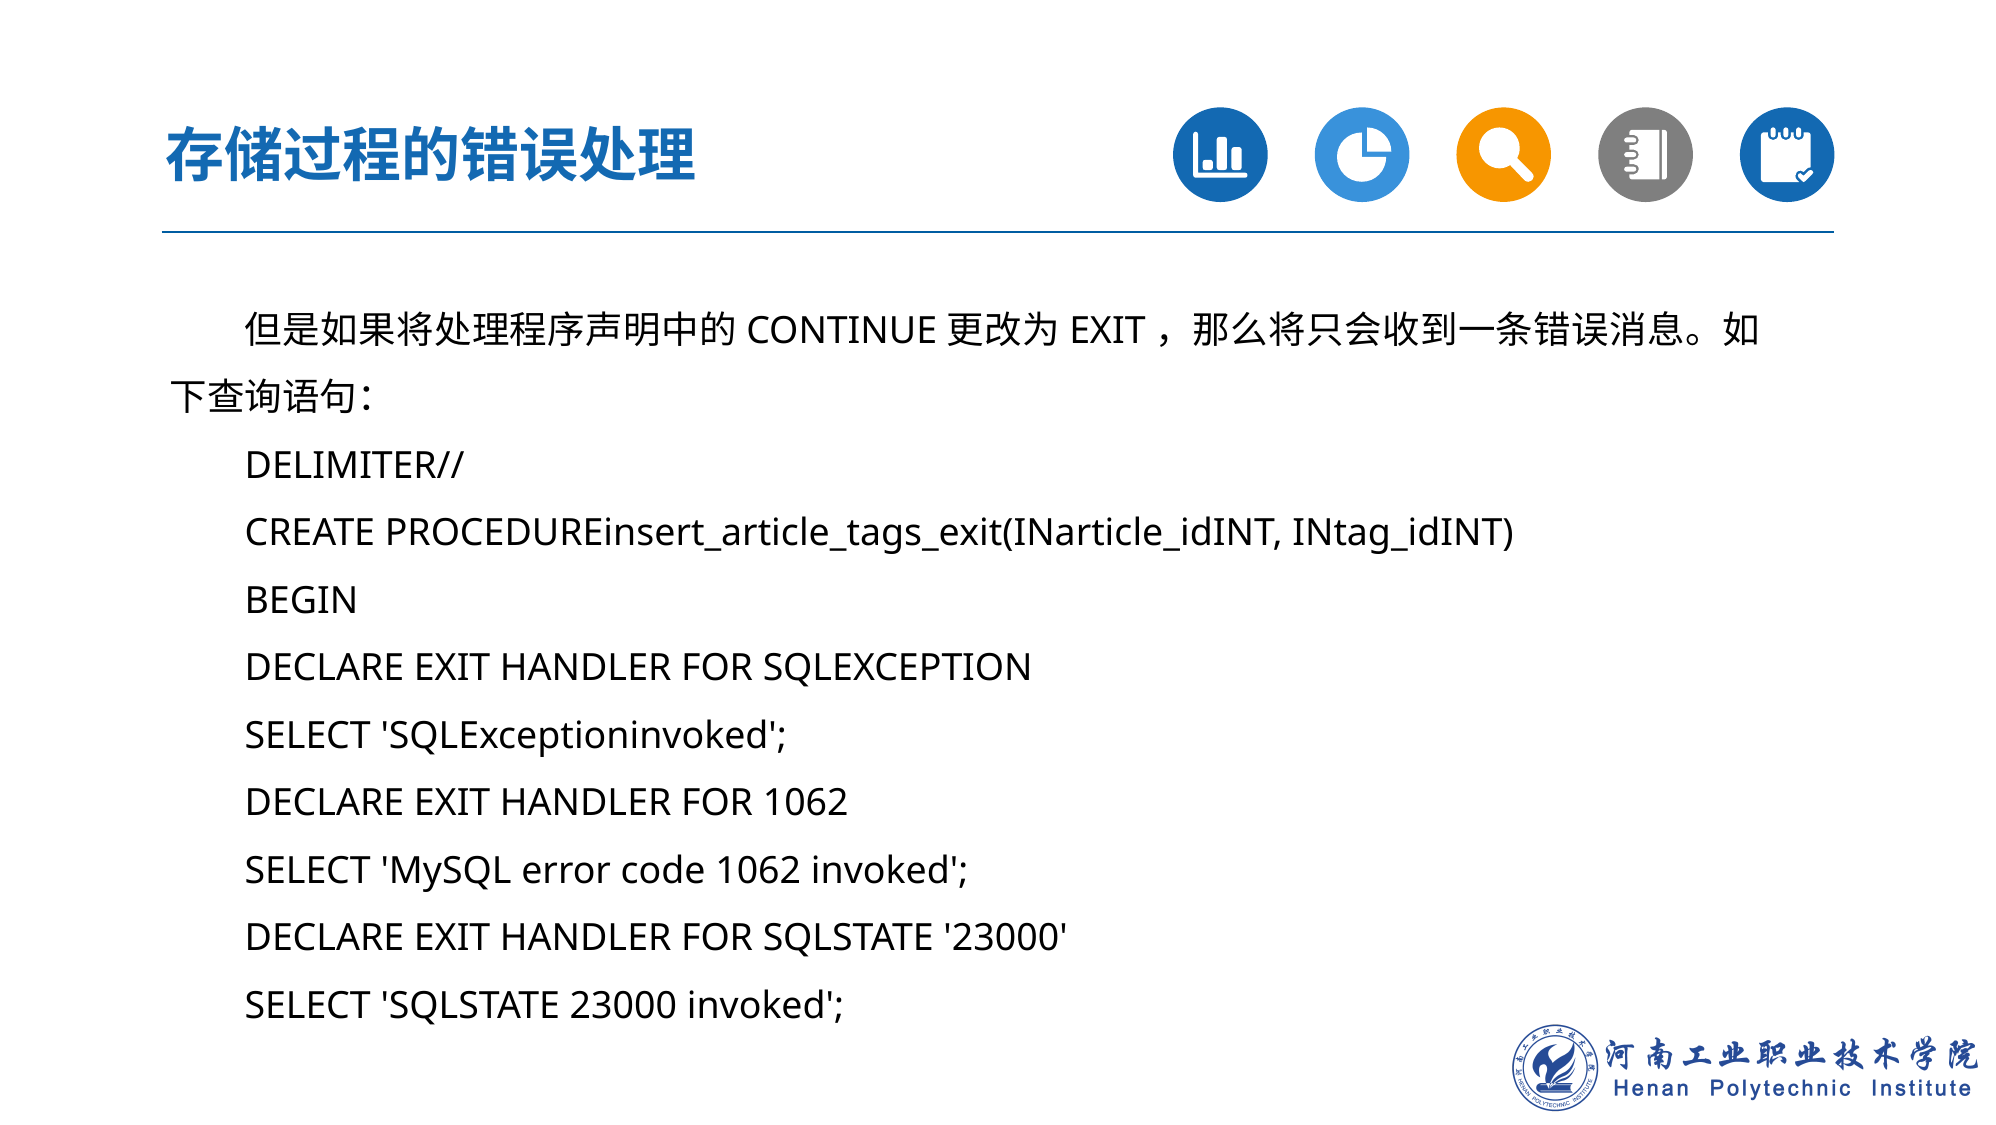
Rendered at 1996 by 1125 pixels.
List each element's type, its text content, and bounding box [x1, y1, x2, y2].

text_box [1739, 107, 1835, 203]
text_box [1314, 107, 1410, 203]
text_box 但是如果将处理程序声明中的CONTINUE更改为EXIT，那么将只会收到一条错误消息。如下查询语句： DELIMITER// CREATE PROCEDUREinsert_article_tags_exit(INarticle_idINT, INtag_idINT) BEGIN DECLARE EXIT HANDLER FOR SQLEXCEPTION SELECT 'SQLExceptioninvoked'; DECLARE EXIT HANDLER FOR 1062 SELECT 'MySQL error code 1062 invoked'; DECLARE EXIT HANDLER FOR SQLSTATE '23000' SELECT 'SQLSTATE 23000 invoked'; [149, 273, 1781, 948]
text_box 存储过程的错误处理 [110, 93, 752, 203]
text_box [1598, 107, 1694, 203]
picture [1493, 1020, 1984, 1118]
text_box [1172, 107, 1268, 203]
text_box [1456, 107, 1552, 203]
